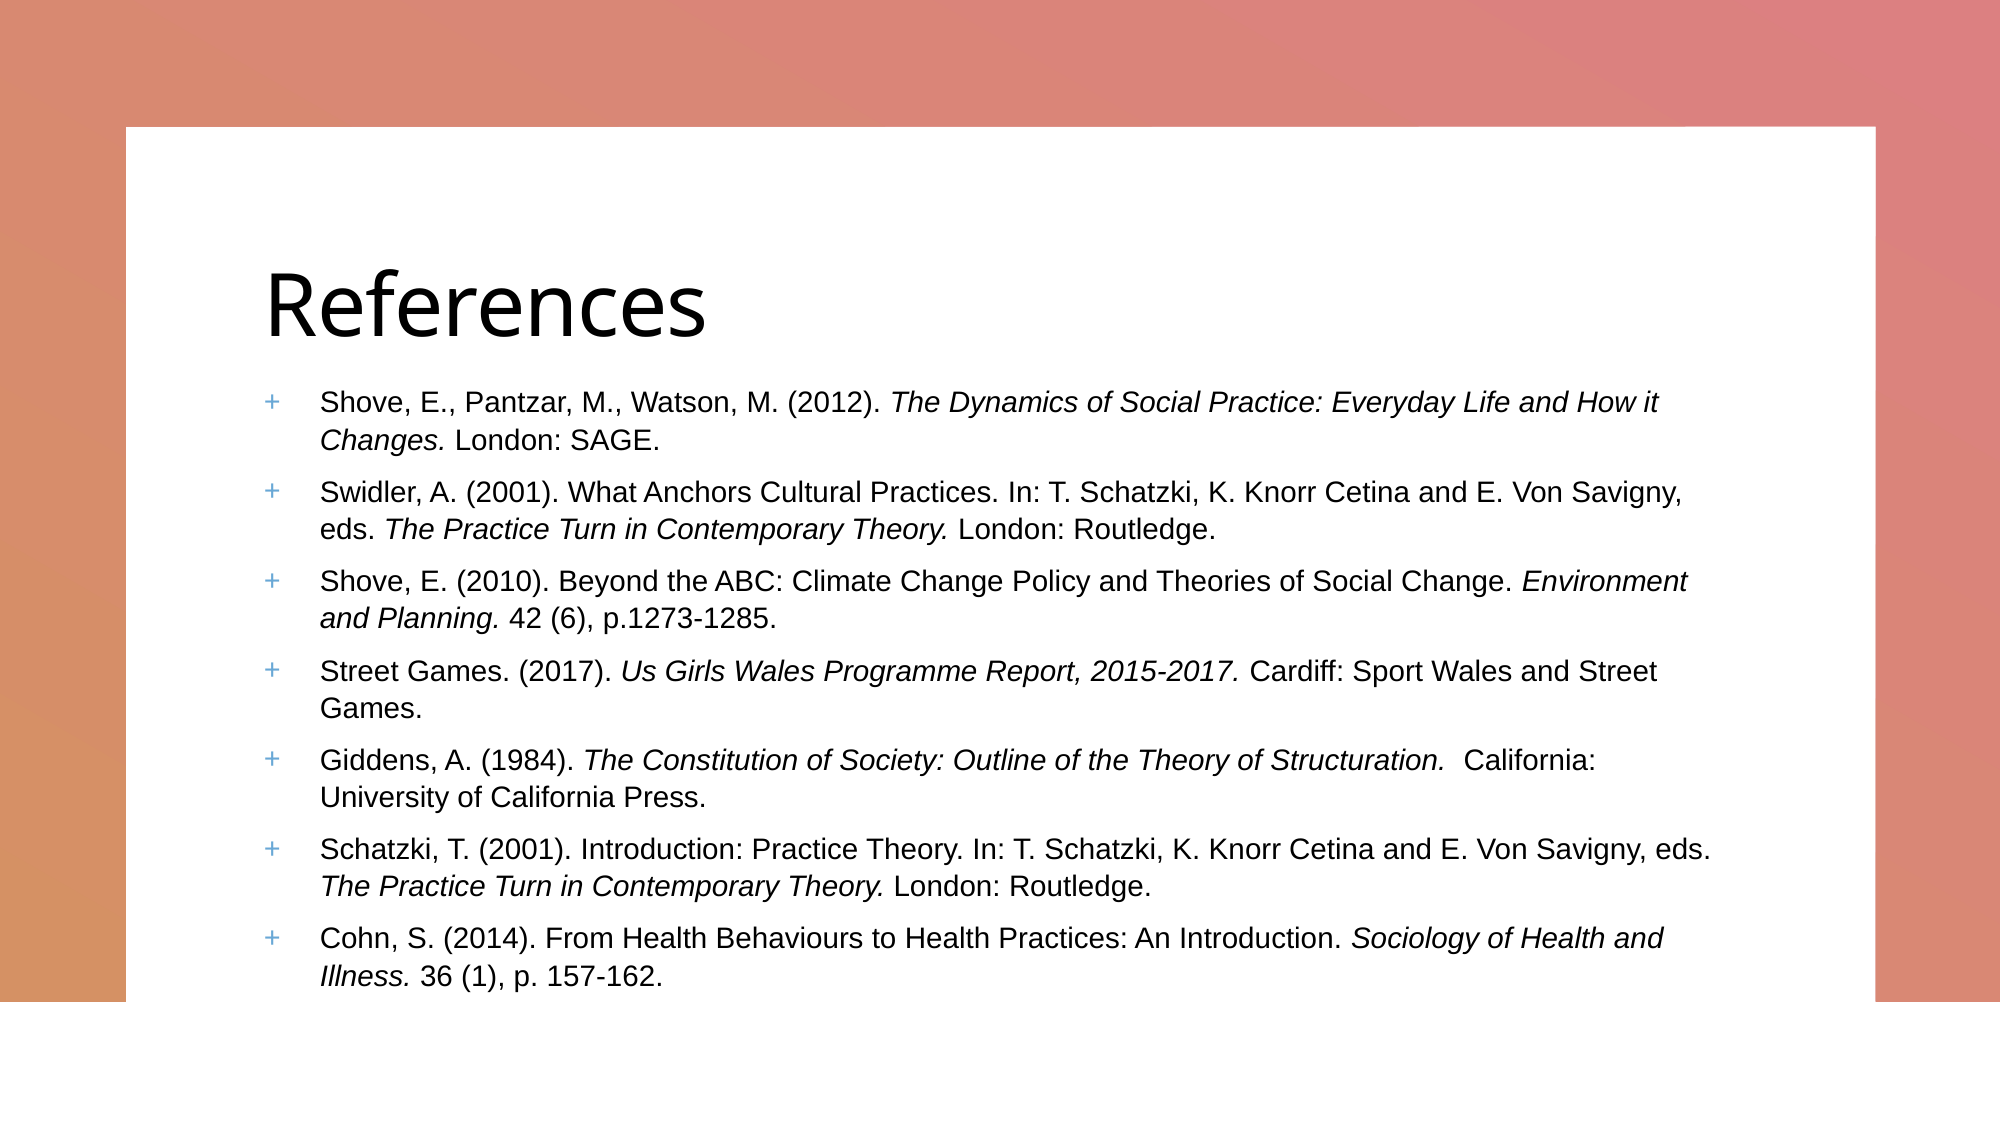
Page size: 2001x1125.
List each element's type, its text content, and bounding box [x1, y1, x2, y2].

list Shove, E., Pantzar, M., Watson, M. (2012). The Dynamics of Social Practice: Everyday Life and How it Changes. London: SAGE. Swidler, A. (2001). What Anchors Cultural Practices. In: T. Schatzki, K. Knorr Cetina and E. Von Savigny, eds. The Practice Turn in Contemporary Theory. London: Routledge. Shove, E. (2010). Beyond the ABC: Climate Change Policy and Theories of Social Change. Environment and Planning. 42 (6), p.1273-1285. Street Games. (2017). Us Girls Wales Programme Report, 2015-2017. Cardiff: Sport Wales and Street Games. Giddens, A. (1984). The Constitution of Society: Outline of the Theory of Structuration. California: University of California Press. Schatzki, T. (2001). Introduction: Practice Theory. In: T. Schatzki, K. Knorr Cetina and E. Von Savigny, eds. The Practice Turn in Contemporary Theory. London: Routledge. Cohn, S. (2014). From Health Behaviours to Health Practices: An Introduction. Sociology of Health and Illness. 36 (1), p. 157-162. [248, 374, 1749, 1001]
title References [248, 248, 1749, 374]
